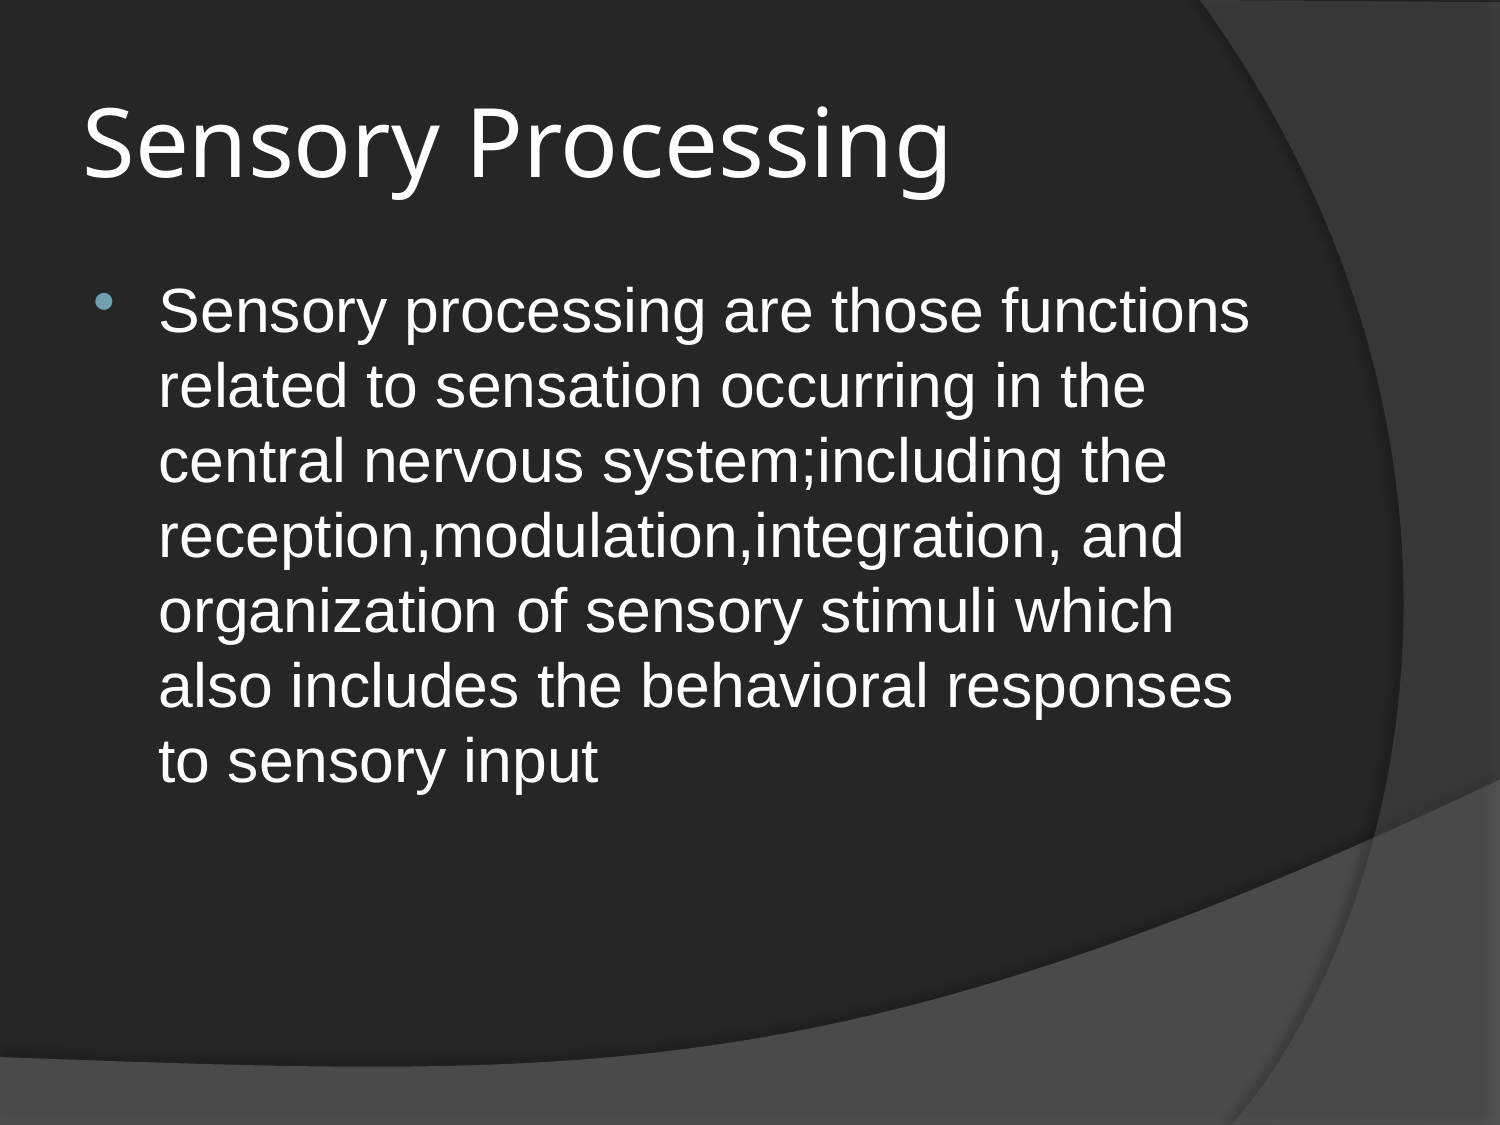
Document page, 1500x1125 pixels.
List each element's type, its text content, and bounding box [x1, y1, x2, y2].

list Sensory processing are those functions related to sensation occurring in the central nervous system;including the reception,modulation,integration, and organization of sensory stimuli which also includes the behavioral responses to sensory input [75, 262, 1300, 1005]
title Sensory Processing [75, 45, 1300, 233]
